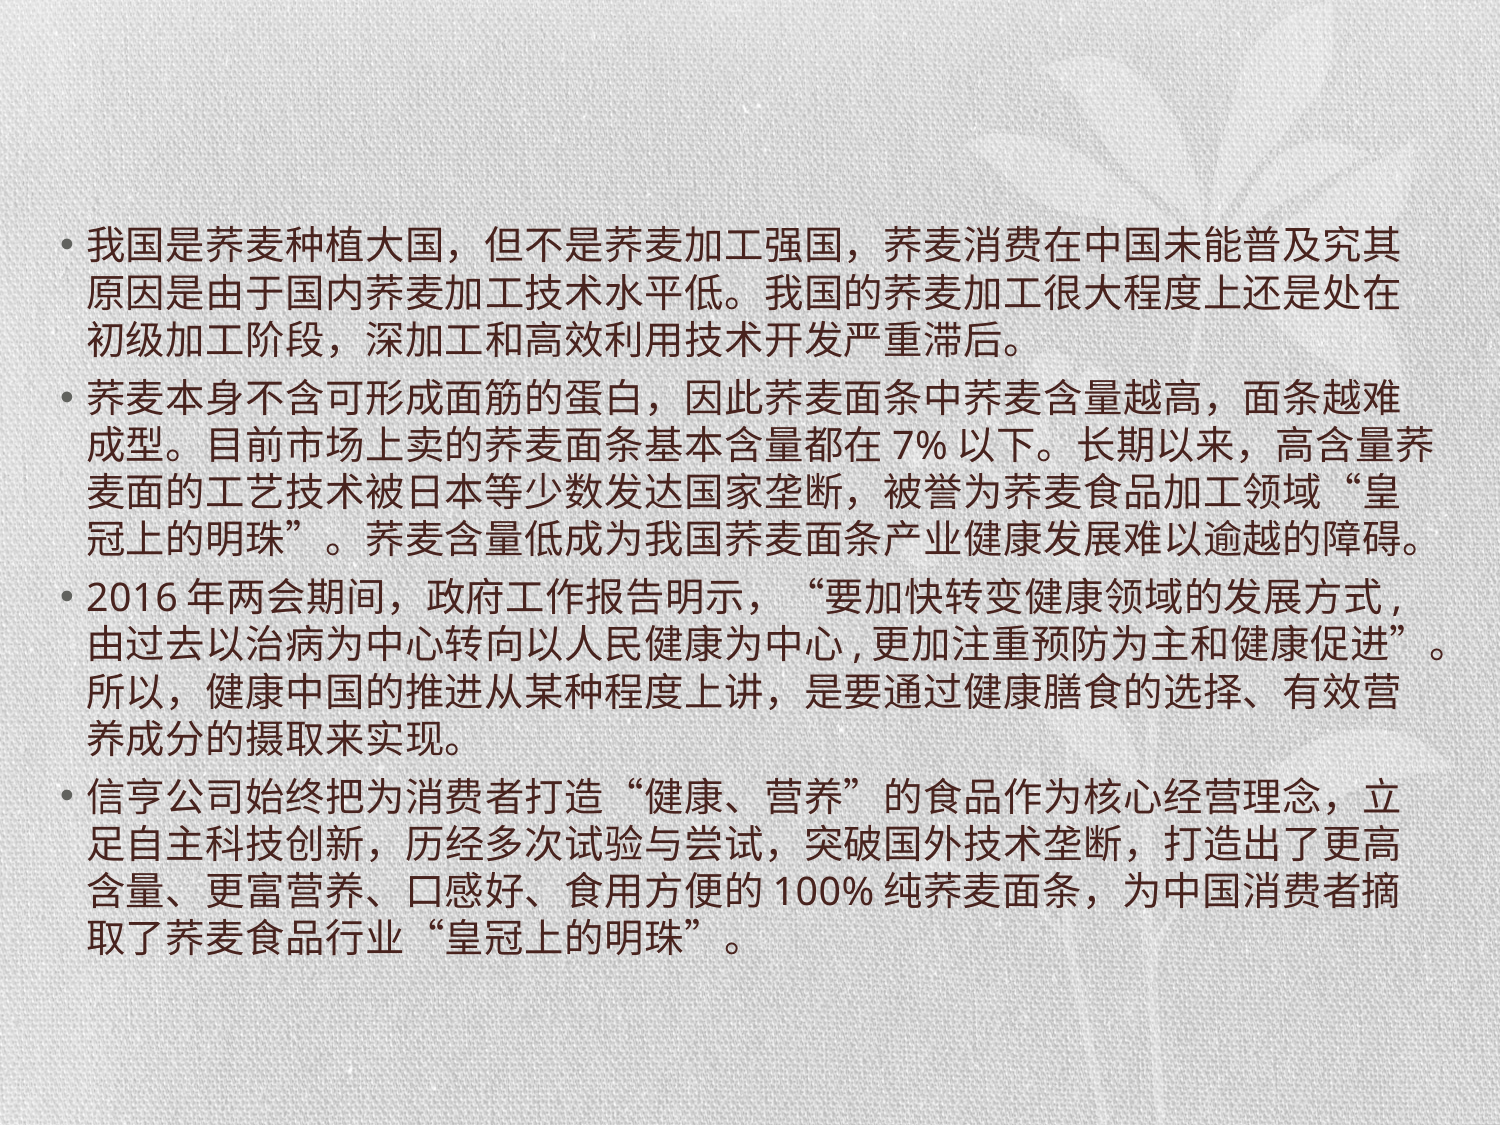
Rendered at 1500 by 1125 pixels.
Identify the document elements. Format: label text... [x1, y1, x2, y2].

list 我国是荞麦种植大国，但不是荞麦加工强国，荞麦消费在中国未能普及究其原因是由于国内荞麦加工技术水平低。我国的荞麦加工很大程度上还是处在初级加工阶段，深加工和高效利用技术开发严重滞后。 荞麦本身不含可形成面筋的蛋白，因此荞麦面条中荞麦含量越高，面条越难成型。目前市场上卖的荞麦面条基本含量都在7%以下。长期以来，高含量荞麦面的工艺技术被日本等少数发达国家垄断，被誉为荞麦食品加工领域“皇冠上的明珠”。荞麦含量低成为我国荞麦面条产业健康发展难以逾越的障碍。 2016年两会期间，政府工作报告明示，“要加快转变健康领域的发展方式,由过去以治病为中心转向以人民健康为中心,更加注重预防为主和健康促进”。所以，健康中国的推进从某种程度上讲，是要通过健康膳食的选择、有效营养成分的摄取来实现。 信亨公司始终把为消费者打造“健康、营养”的食品作为核心经营理念，立足自主科技创新，历经多次试验与尝试，突破国外技术垄断，打造出了更高含量、更富营养、口感好、食用方便的100%纯荞麦面条，为中国消费者摘取了荞麦食品行业“皇冠上的明珠”。 [45, 213, 1455, 1023]
